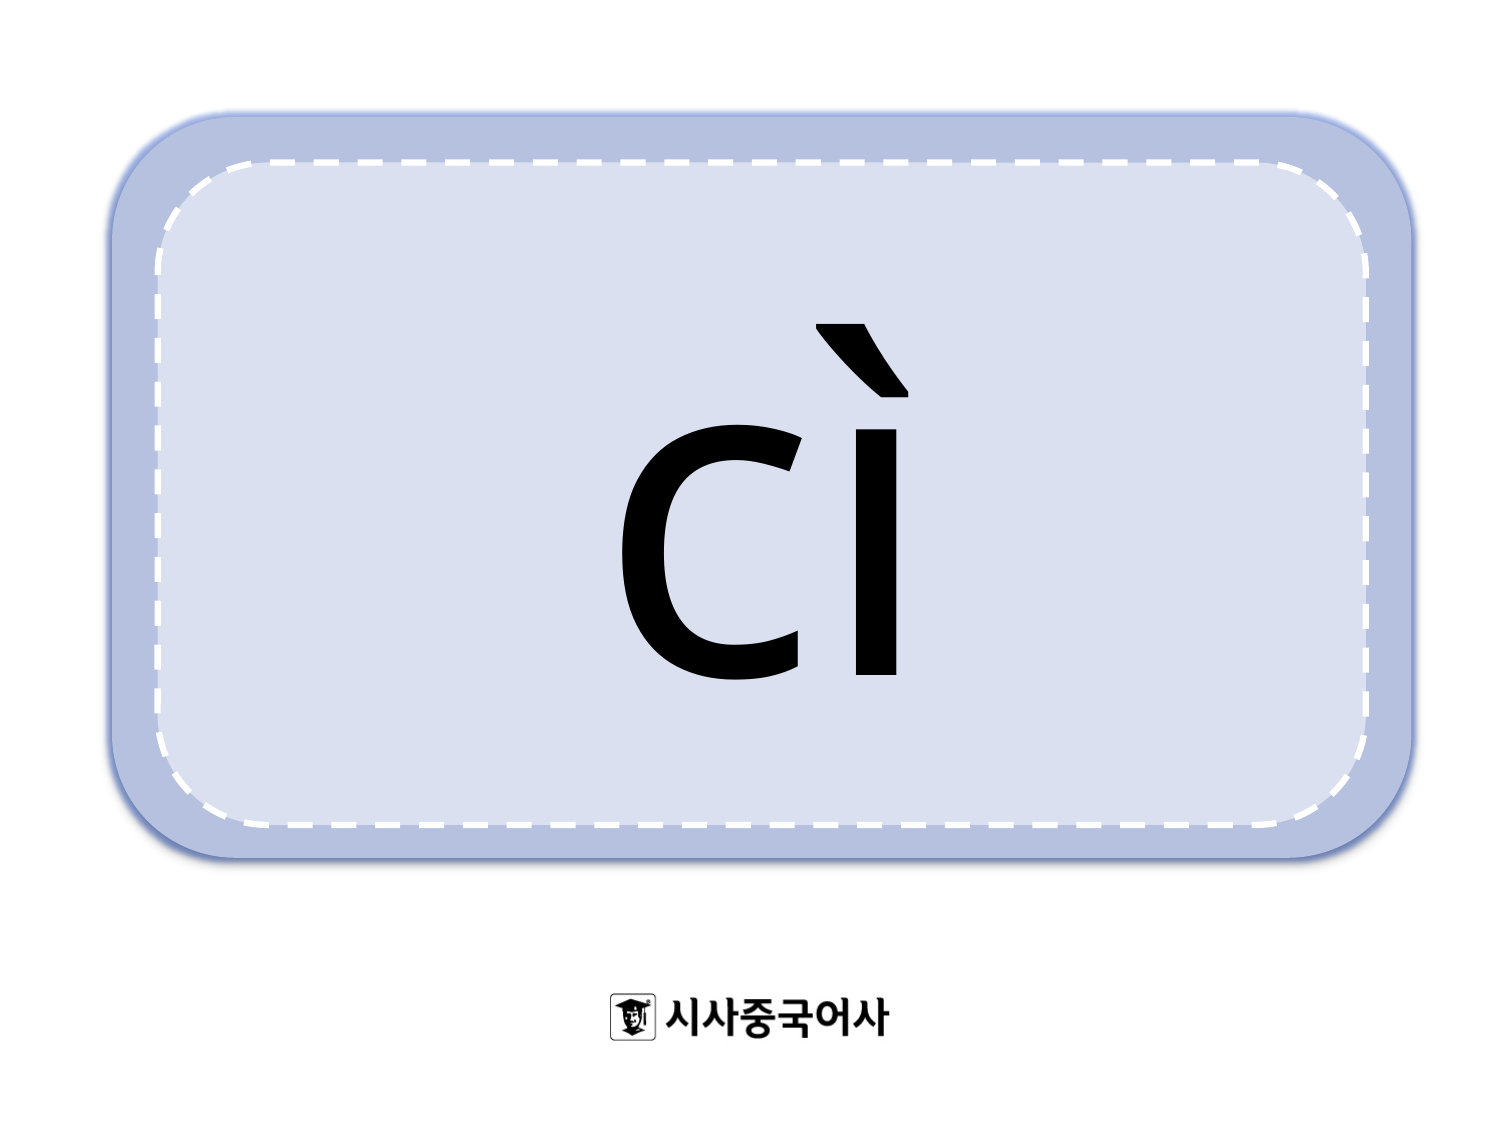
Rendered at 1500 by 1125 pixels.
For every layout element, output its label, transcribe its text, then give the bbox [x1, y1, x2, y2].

text_box cì [162, 160, 1371, 824]
picture [602, 987, 898, 1047]
